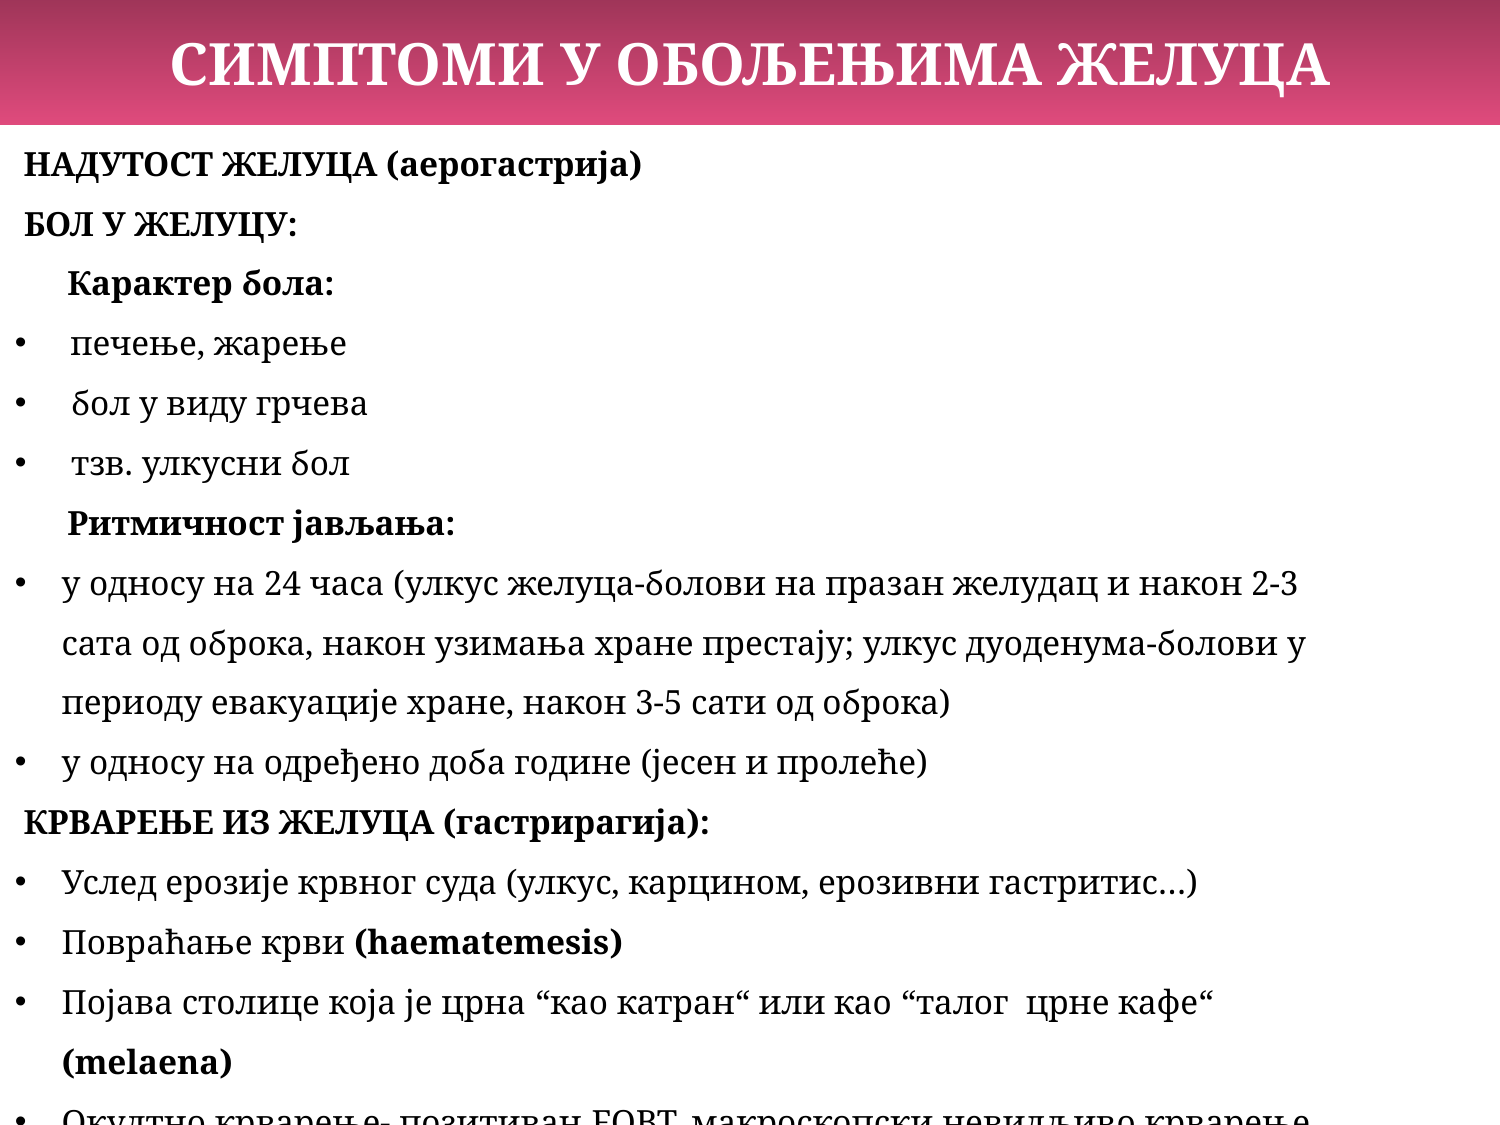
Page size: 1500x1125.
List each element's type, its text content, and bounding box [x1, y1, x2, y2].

text_box СИМПТОМИ У ОБОЉЕЊИМА ЖЕЛУЦА [0, 0, 1500, 125]
text_box НАДУТОСТ ЖЕЛУЦА (аерогастрија) БОЛ У ЖЕЛУЦУ: Карактер бола: печење, жарење бол у виду грчева тзв. улкусни бол Ритмичност јављања: у односу на 24 часа (улкус желуца-болови на празан желудац и након 2-3 сата од оброка, након узимања хране престају; улкус дуоденума-болови у периоду евакуације хране, након 3-5 сати од оброка) у односу на одређено доба године (јесен и пролеће) КРВАРЕЊЕ ИЗ ЖЕЛУЦА (гастрирагија): Услед ерозије крвног суда (улкус, карцином, ерозивни гастритис…) Повраћање крви (haematemesis) Појава столице која је црна “као катран“ или као “талог црне кафе“ (melaena) Окултно крварење- позитиван FOBT, макроскопски невидљивo крварењe, [0, 125, 1384, 1125]
